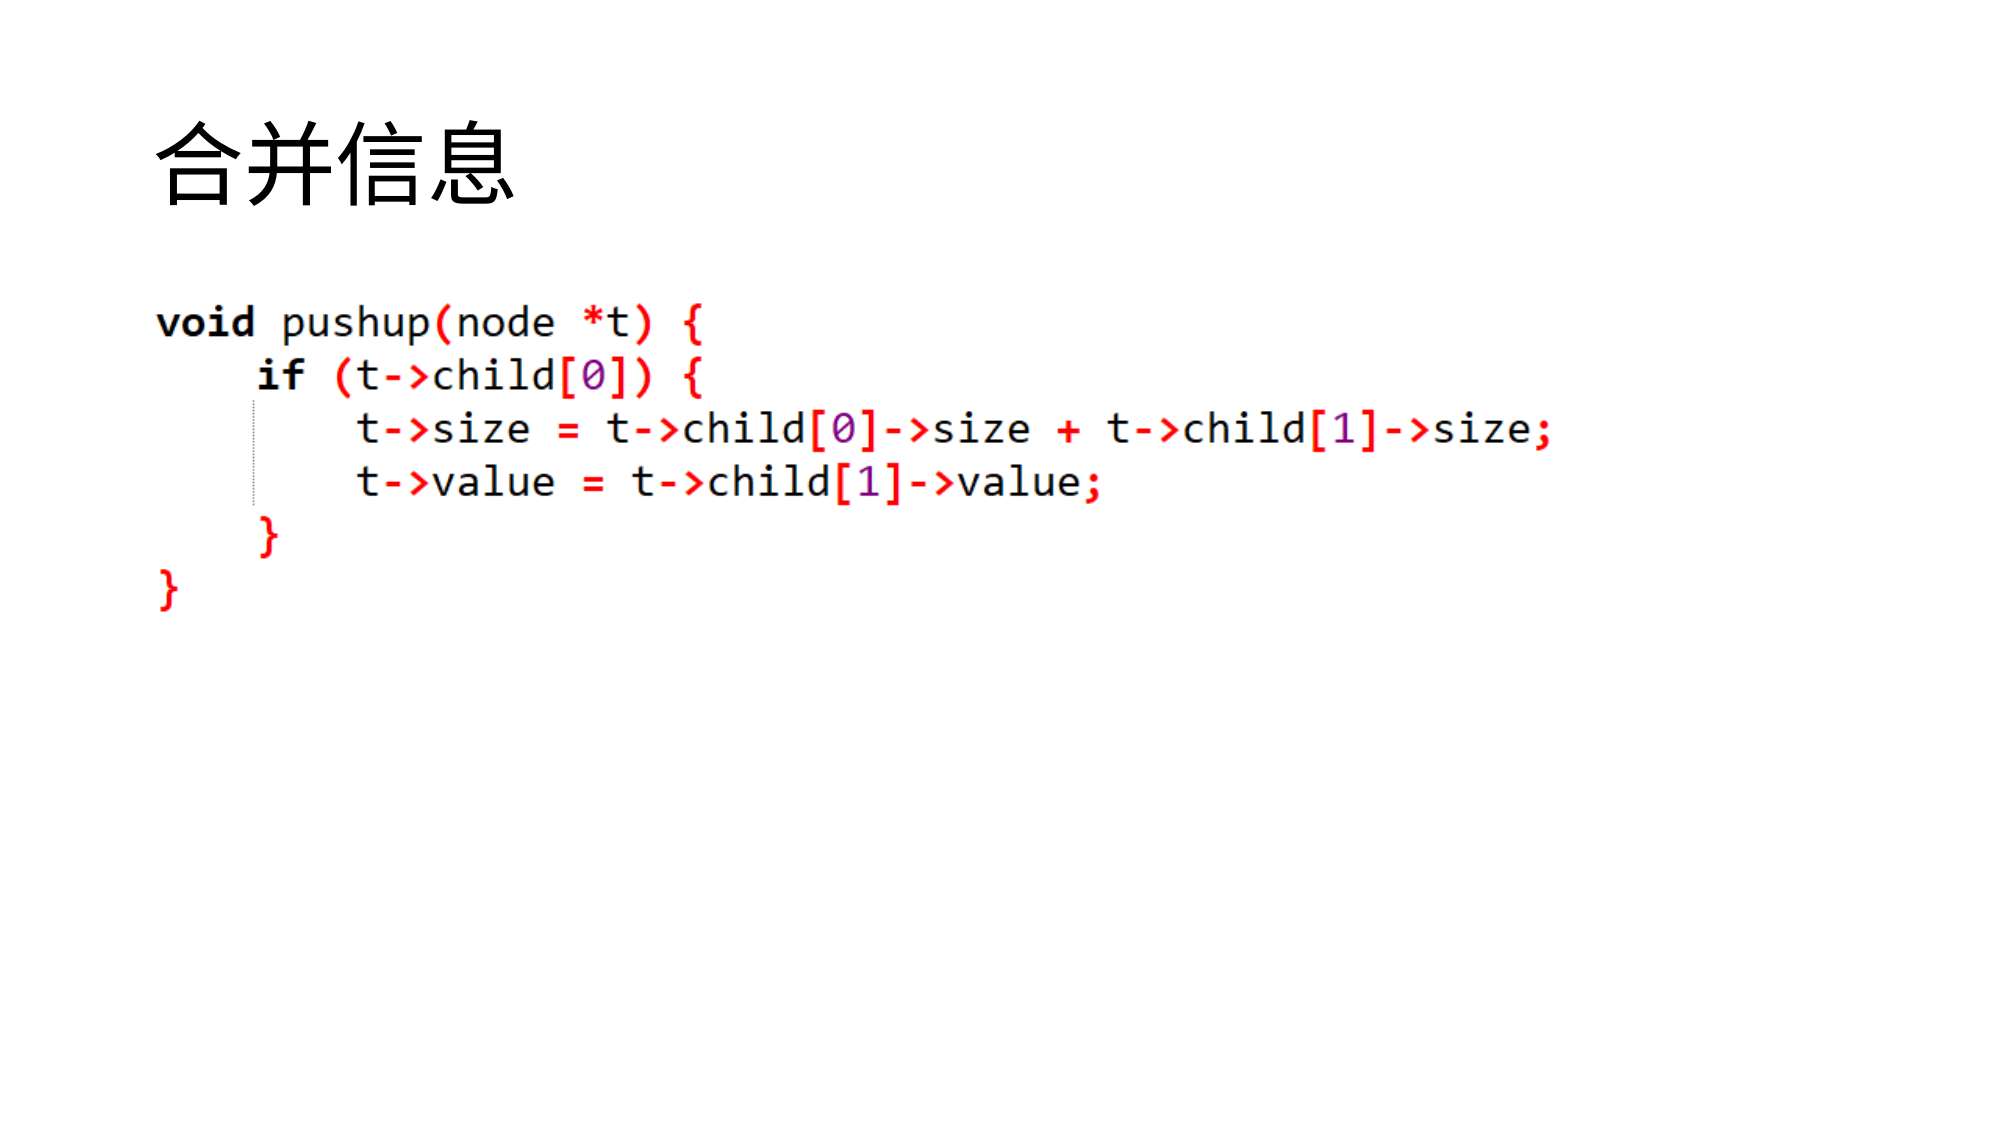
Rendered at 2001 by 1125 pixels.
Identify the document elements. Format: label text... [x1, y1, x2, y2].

title 合并信息 [137, 59, 1863, 278]
picture [153, 299, 1560, 630]
